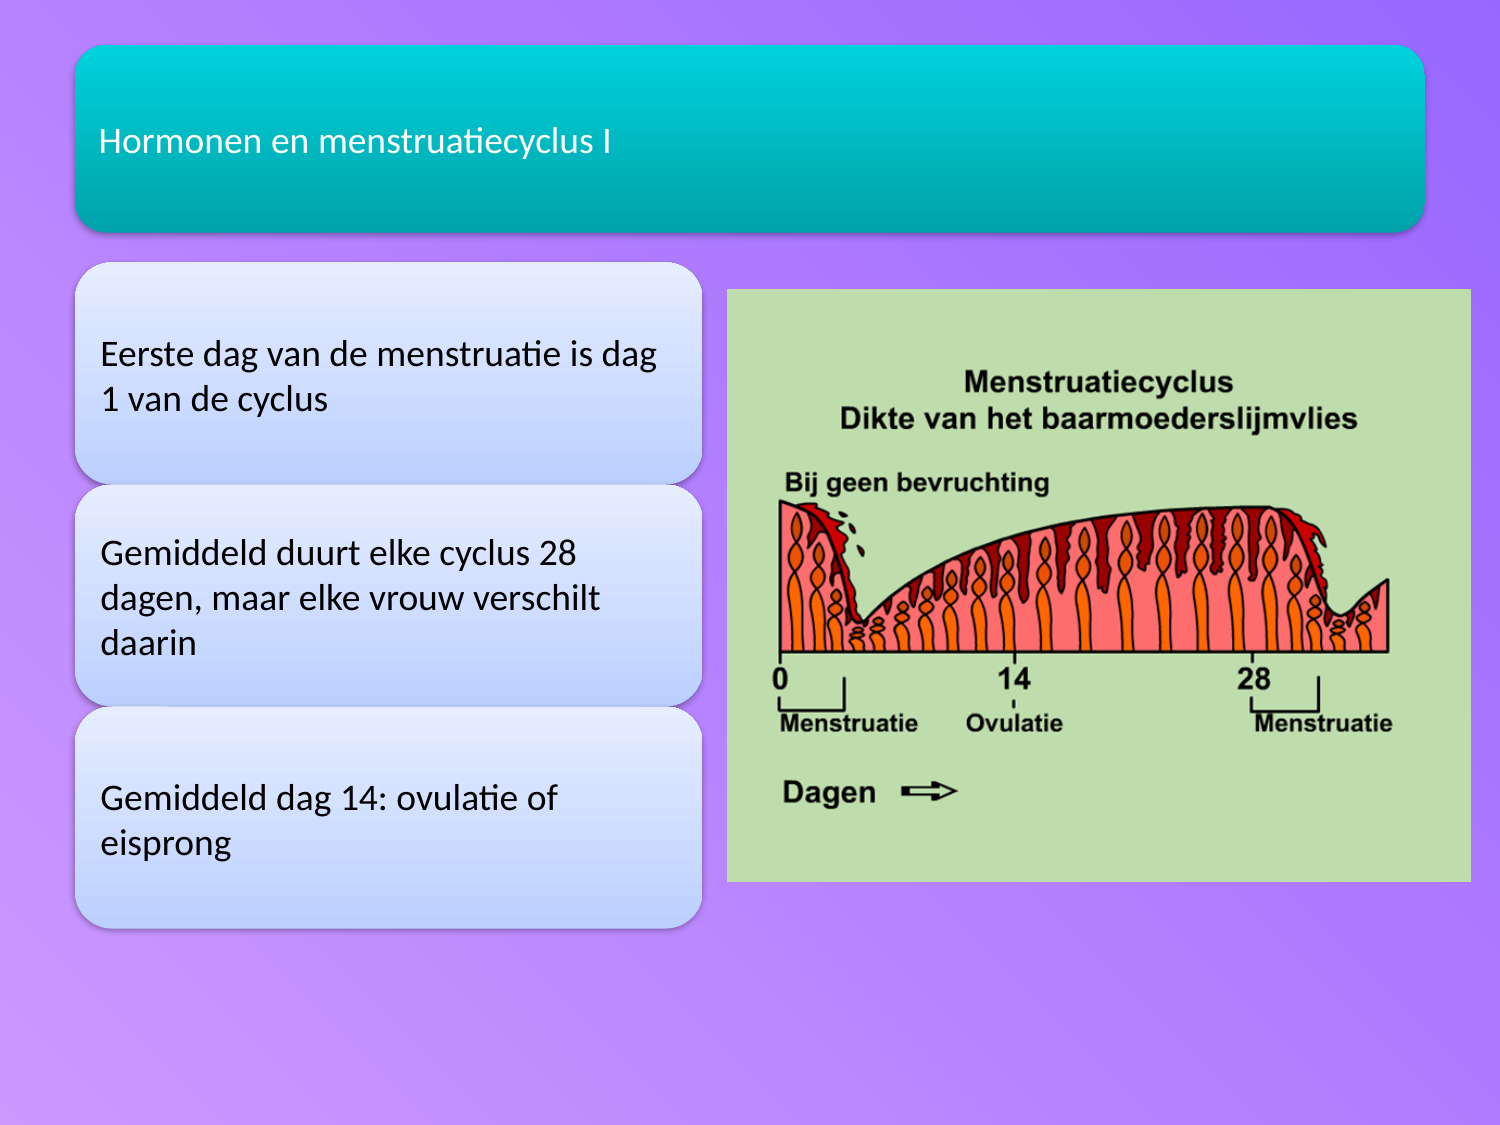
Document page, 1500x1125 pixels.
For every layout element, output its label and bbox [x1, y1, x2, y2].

picture [727, 289, 1471, 882]
list [74, 262, 703, 929]
text_box [74, 44, 1426, 233]
